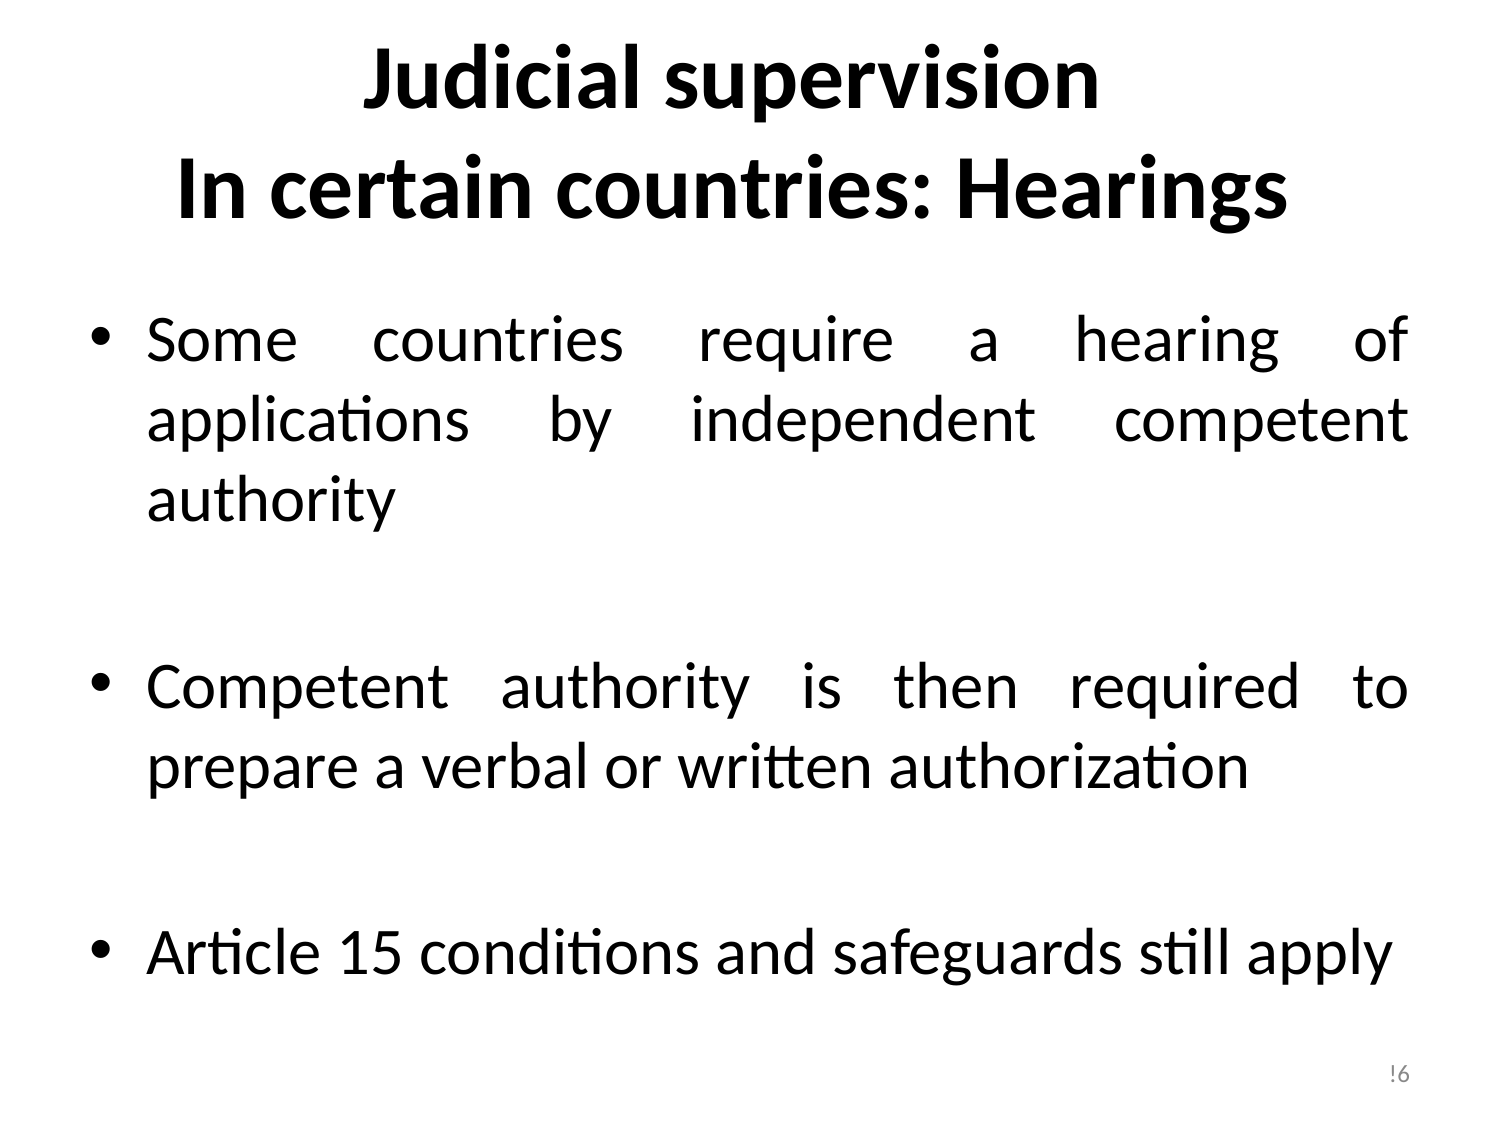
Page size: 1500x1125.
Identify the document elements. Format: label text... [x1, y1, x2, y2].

text_box Some countries require a hearing of applications by independent competent authority Competent authority is then required to prepare a verbal or written authorization Article 15 conditions and safeguards still apply [74, 287, 1425, 956]
title Judicial supervision In certain countries: Hearings [57, 33, 1408, 221]
slide_number !6 [1074, 1042, 1425, 1103]
